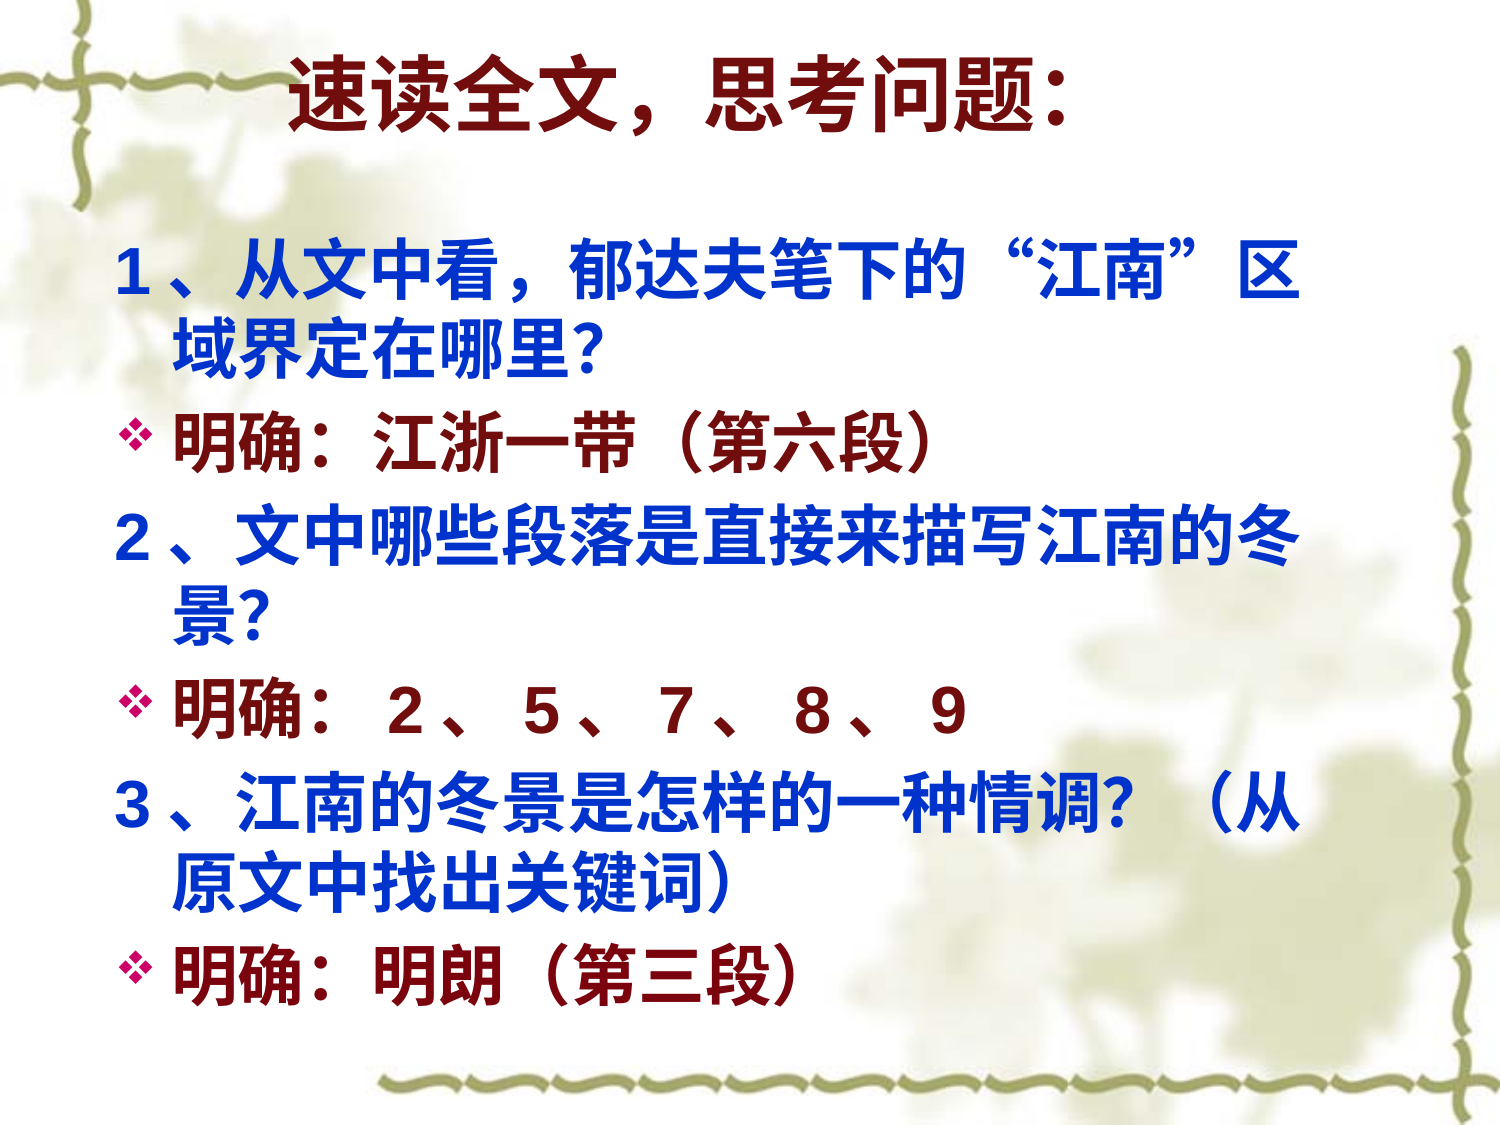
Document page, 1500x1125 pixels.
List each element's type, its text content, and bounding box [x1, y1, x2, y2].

picture [0, 0, 1500, 1125]
list 1、从文中看，郁达夫笔下的“江南”区域界定在哪里？ 明确：江浙一带（第六段） 2、文中哪些段落是直接来描写江南的冬景？ 明确：2、5、7、8、9 3、江南的冬景是怎样的一种情调？（从原文中找出关键词） 明确：明朗（第三段） [100, 219, 1376, 896]
title 速读全文，思考问题： [64, 30, 1341, 153]
